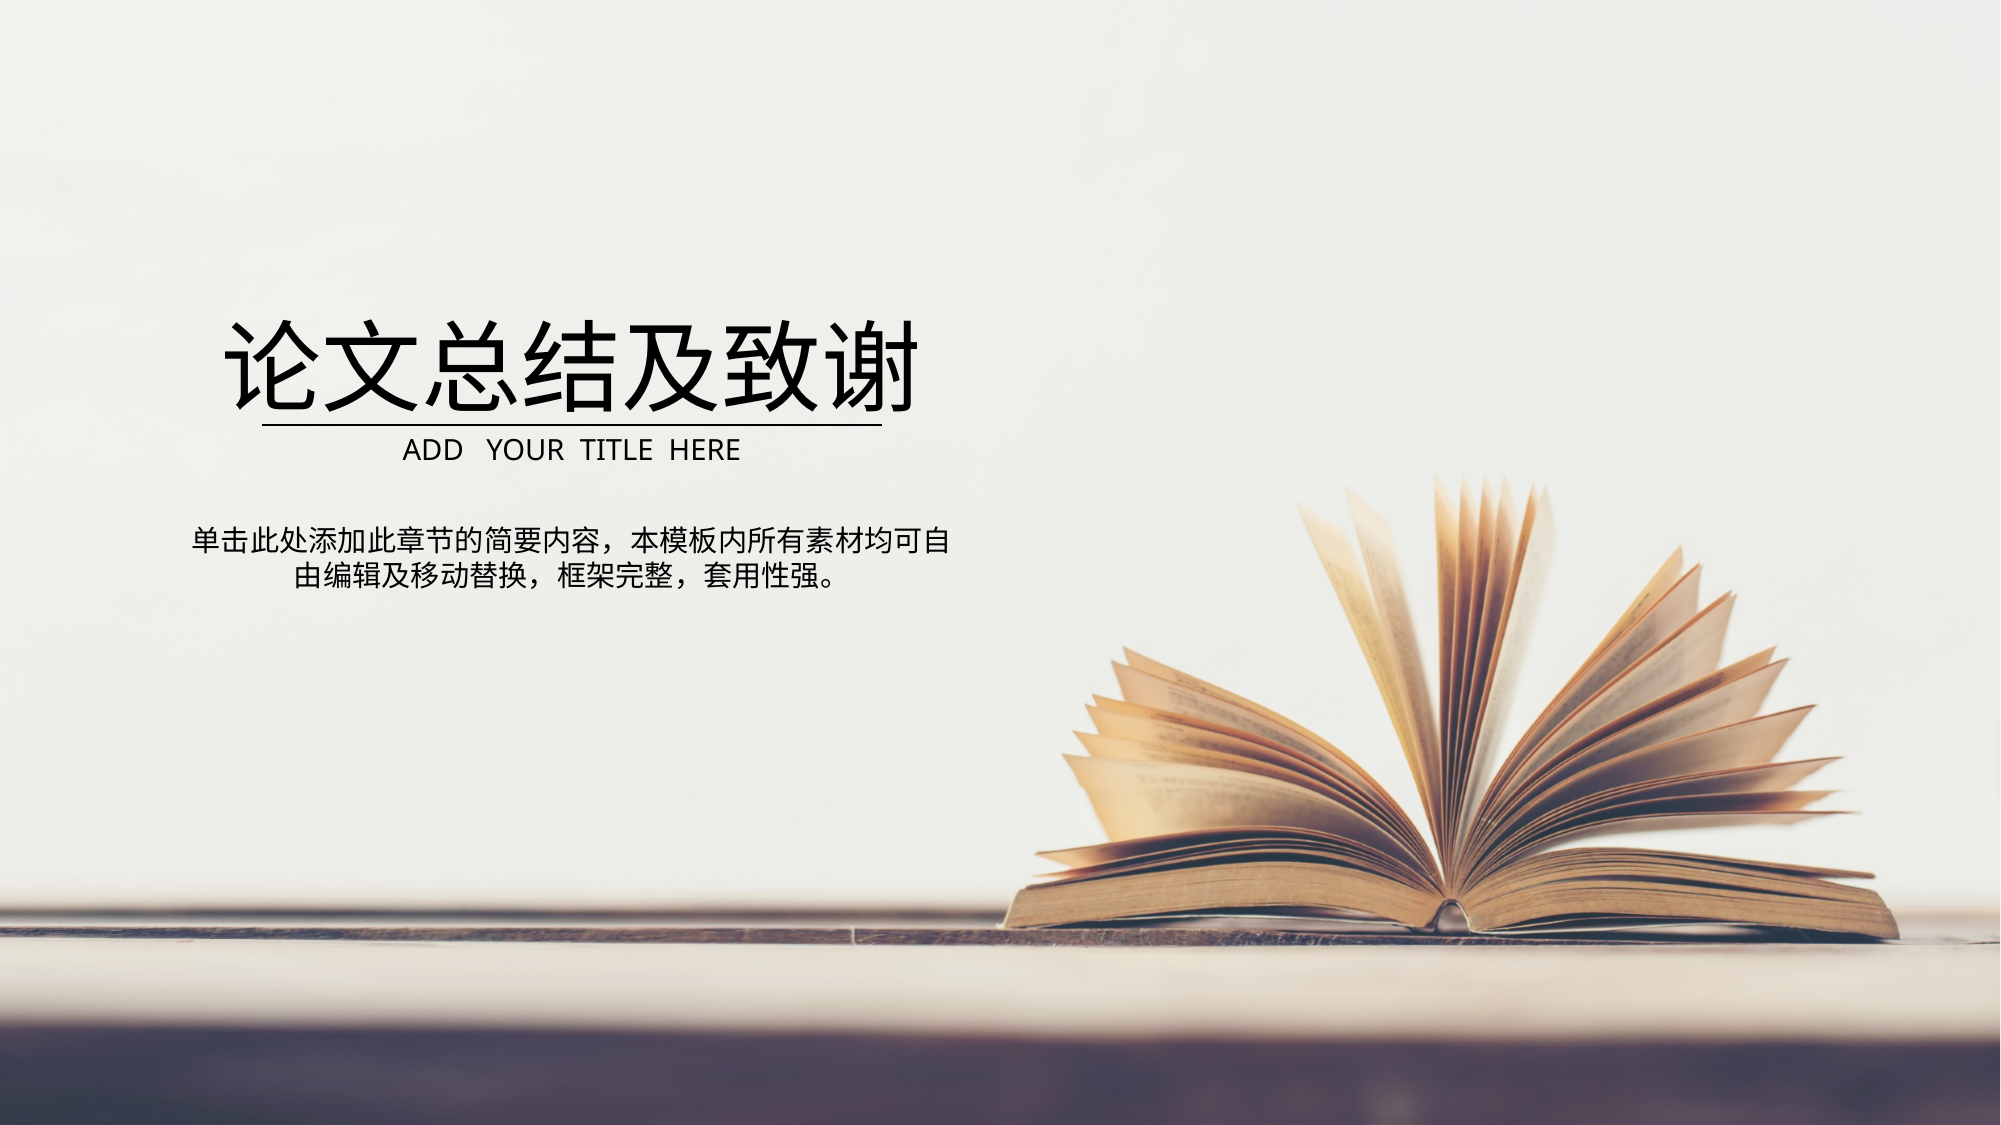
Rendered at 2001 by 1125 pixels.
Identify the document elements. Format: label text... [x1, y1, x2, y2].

text_box 单击此处添加此章节的简要内容，本模板内所有素材均可自由编辑及移动替换，框架完整，套用性强。 [166, 514, 978, 600]
text_box 论文总结及致谢 [166, 297, 978, 433]
picture [0, 0, 2001, 1125]
text_box ADD YOUR TITLE HERE [261, 425, 883, 474]
